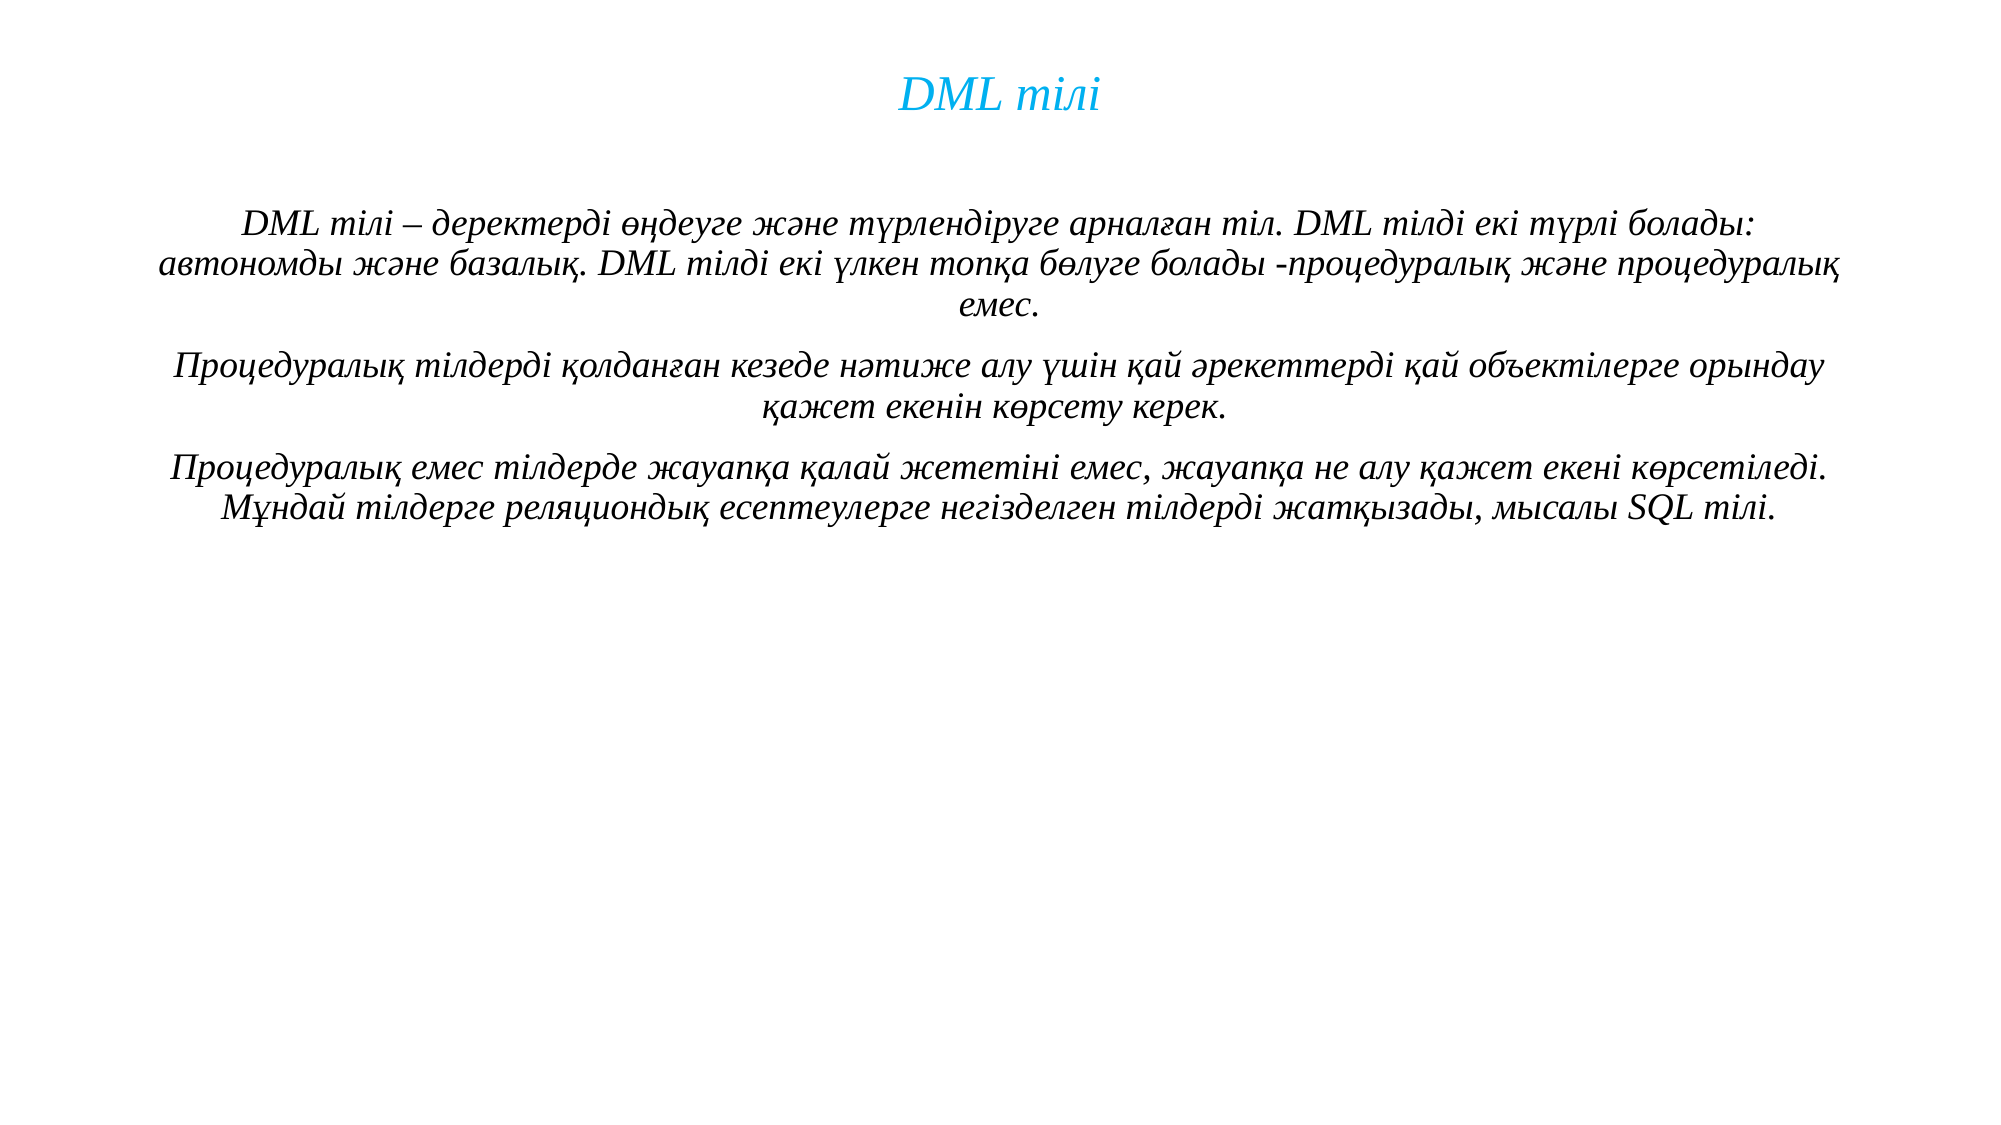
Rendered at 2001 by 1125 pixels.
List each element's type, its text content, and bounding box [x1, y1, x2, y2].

list DML тілі DML тілі – деректерді өңдеуге және түрлендіруге арналған тіл. DML тілді екі түрлі болады: автономды және базалық. DML тілді екі үлкен топқа бөлуге болады -процедуралық және процедуралық емес. Процедуралық тілдерді қолданған кезеде нәтиже алу үшін қай әрекеттерді қай объектілерге орындау қажет екенін көрсету керек. Процедуралық емес тілдерде жауапқа қалай жететіні емес, жауапқа не алу қажет екені көрсетіледі. Мұндай тілдерге реляциондық есептеулерге негізделген тілдерді жатқызады, мысалы SQL тілі. [137, 59, 1863, 1014]
